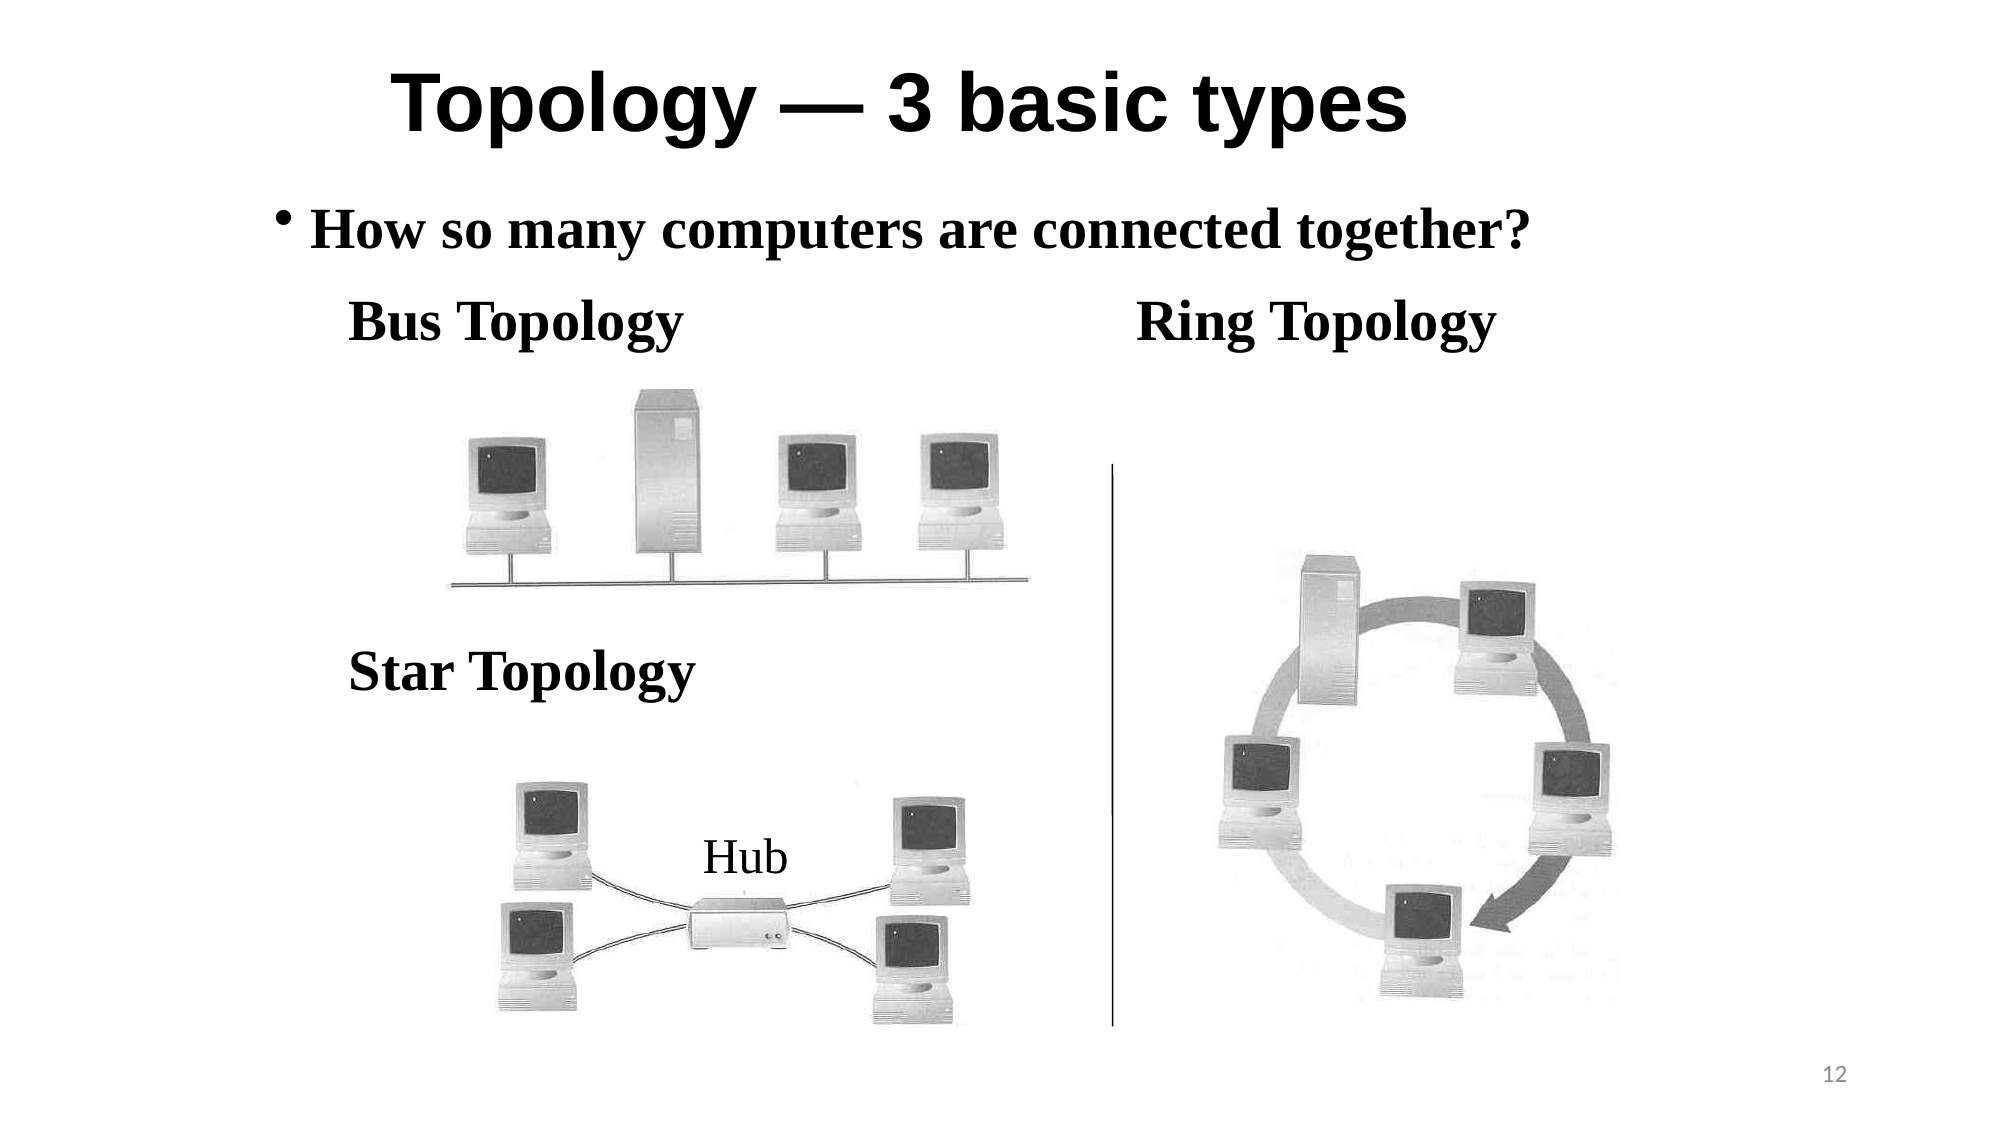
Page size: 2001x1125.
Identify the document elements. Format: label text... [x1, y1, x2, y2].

text_box How so many computers are connected together? Bus Topology Ring Topology Star Topology [259, 182, 1966, 990]
picture [1212, 549, 1619, 1002]
picture [446, 365, 1046, 605]
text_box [487, 778, 975, 1027]
slide_number 12 [1412, 1042, 1863, 1103]
text_box Topology ― 3 basic types [375, 10, 1651, 182]
